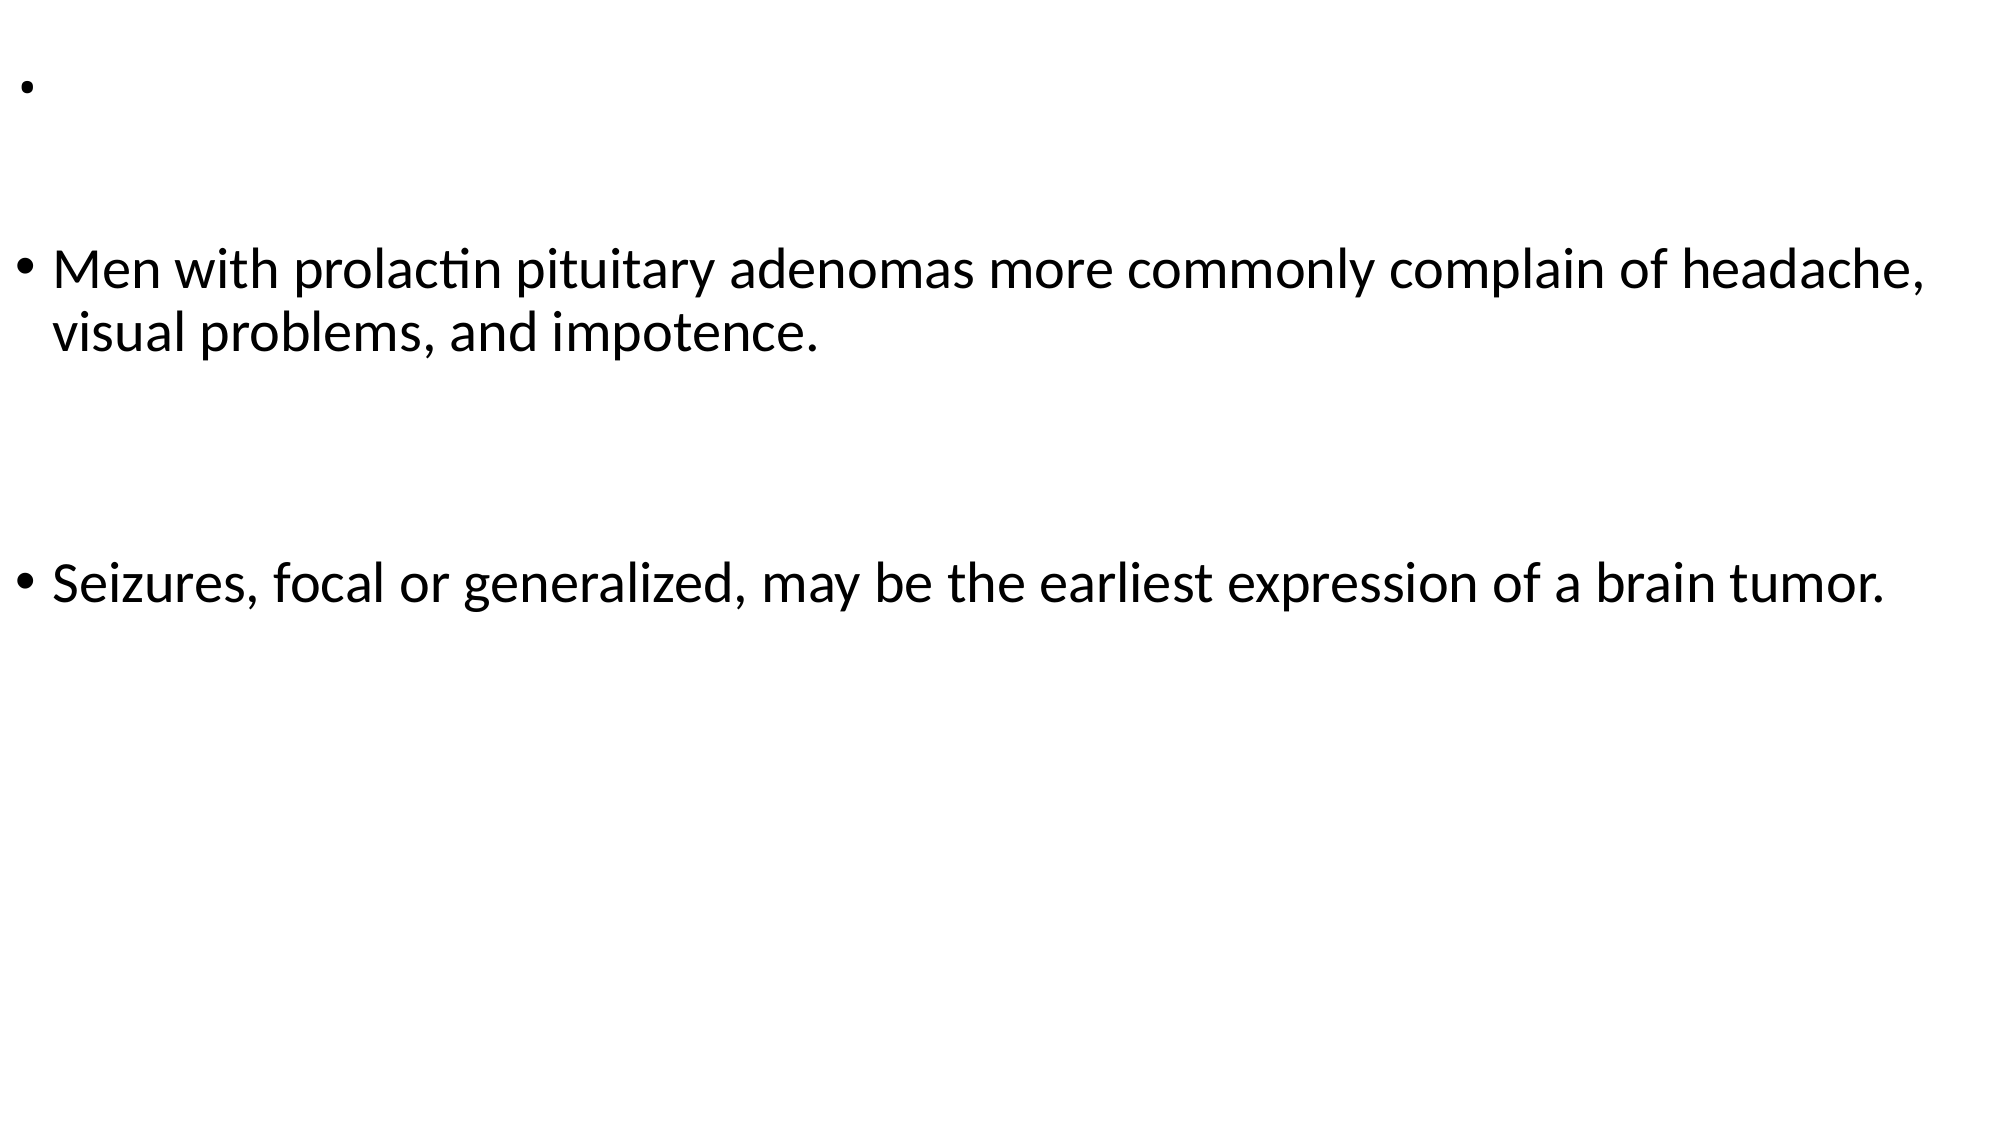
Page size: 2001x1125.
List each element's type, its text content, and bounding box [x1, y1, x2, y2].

list Men with prolactin pituitary adenomas more commonly complain of headache, visual problems, and impotence. Seizures, focal or generalized, may be the earliest expression of a brain tumor. [0, 139, 2000, 1125]
title . [0, 0, 1863, 125]
